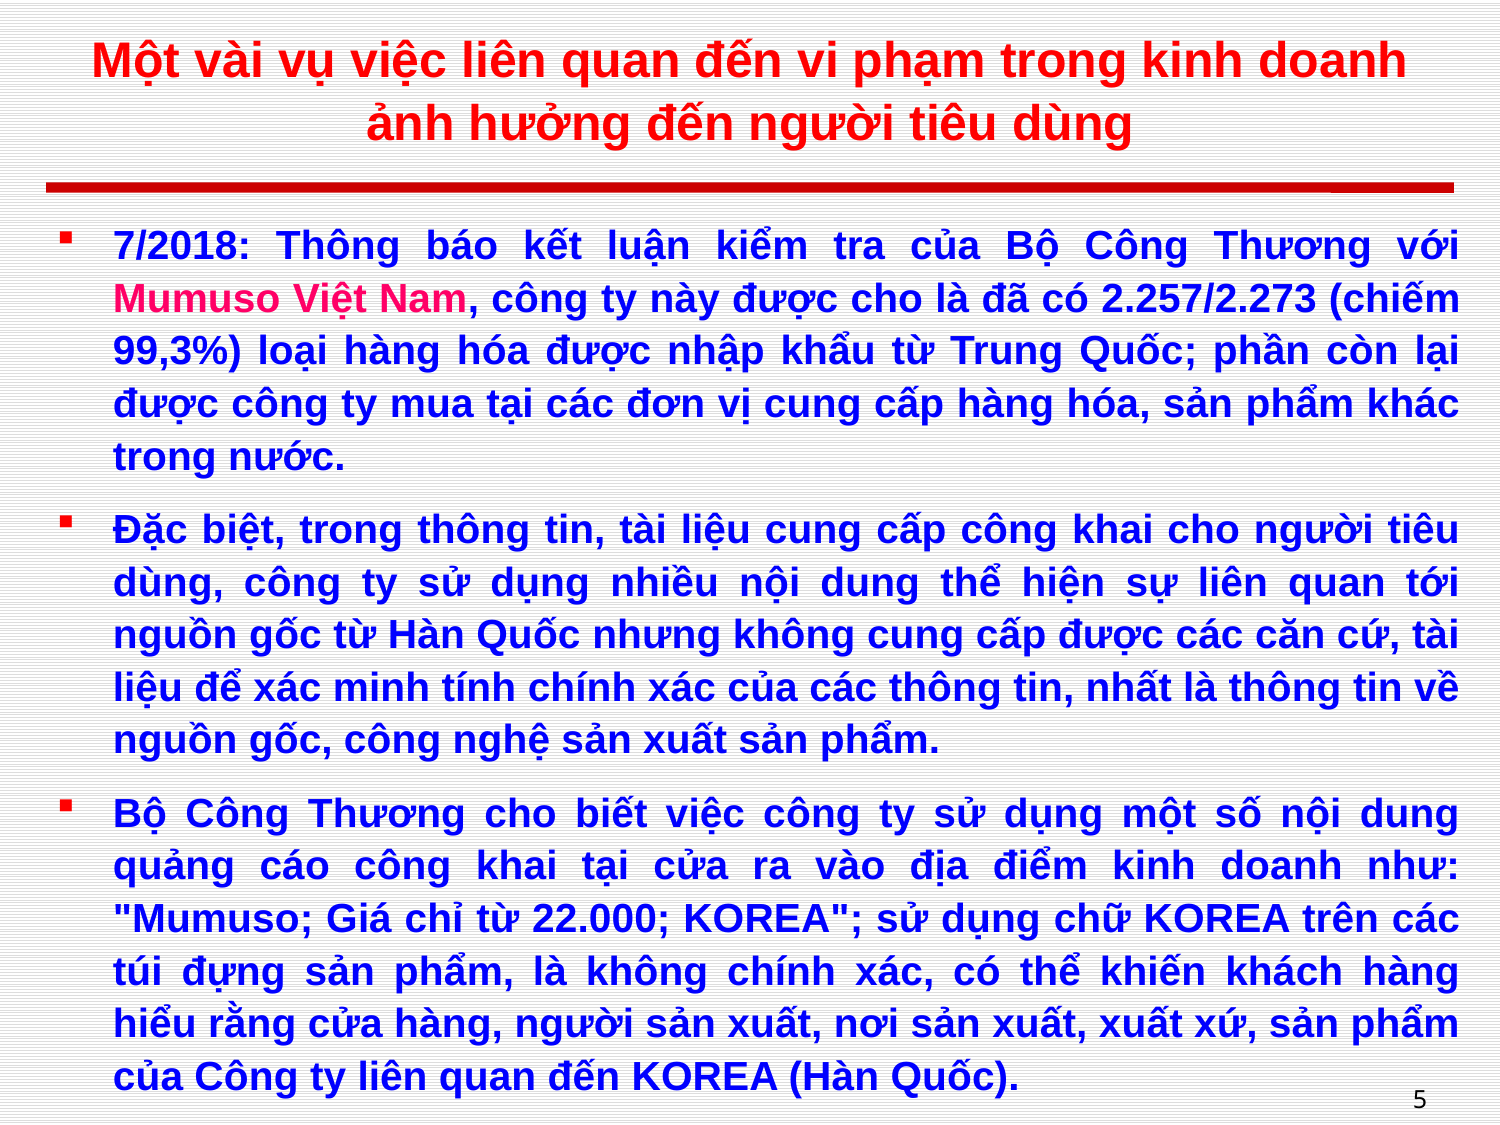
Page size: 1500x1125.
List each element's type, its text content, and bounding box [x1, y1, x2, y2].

text_box 7/2018: Thông báo kết luận kiểm tra của Bộ Công Thương với Mumuso Việt Nam, công ty này được cho là đã có 2.257/2.273 (chiếm 99,3%) loại hàng hóa được nhập khẩu từ Trung Quốc; phần còn lại được công ty mua tại các đơn vị cung cấp hàng hóa, sản phẩm khác trong nước. Đặc biệt, trong thông tin, tài liệu cung cấp công khai cho người tiêu dùng, công ty sử dụng nhiều nội dung thể hiện sự liên quan tới nguồn gốc từ Hàn Quốc nhưng không cung cấp được các căn cứ, tài liệu để xác minh tính chính xác của các thông tin, nhất là thông tin về nguồn gốc, công nghệ sản xuất sản phẩm. Bộ Công Thương cho biết việc công ty sử dụng một số nội dung quảng cáo công khai tại cửa ra vào địa điểm kinh doanh như: "Mumuso; Giá chỉ từ 22.000; KOREA"; sử dụng chữ KOREA trên các túi đựng sản phẩm, là không chính xác, có thể khiến khách hàng hiểu rằng cửa hàng, người sản xuất, nơi sản xuất, xuất xứ, sản phẩm của Công ty liên quan đến KOREA (Hàn Quốc). [23, 199, 1477, 1088]
title Một vài vụ việc liên quan đến vi phạm trong kinh doanh ảnh hưởng đến người tiêu dùng [38, 24, 1463, 150]
